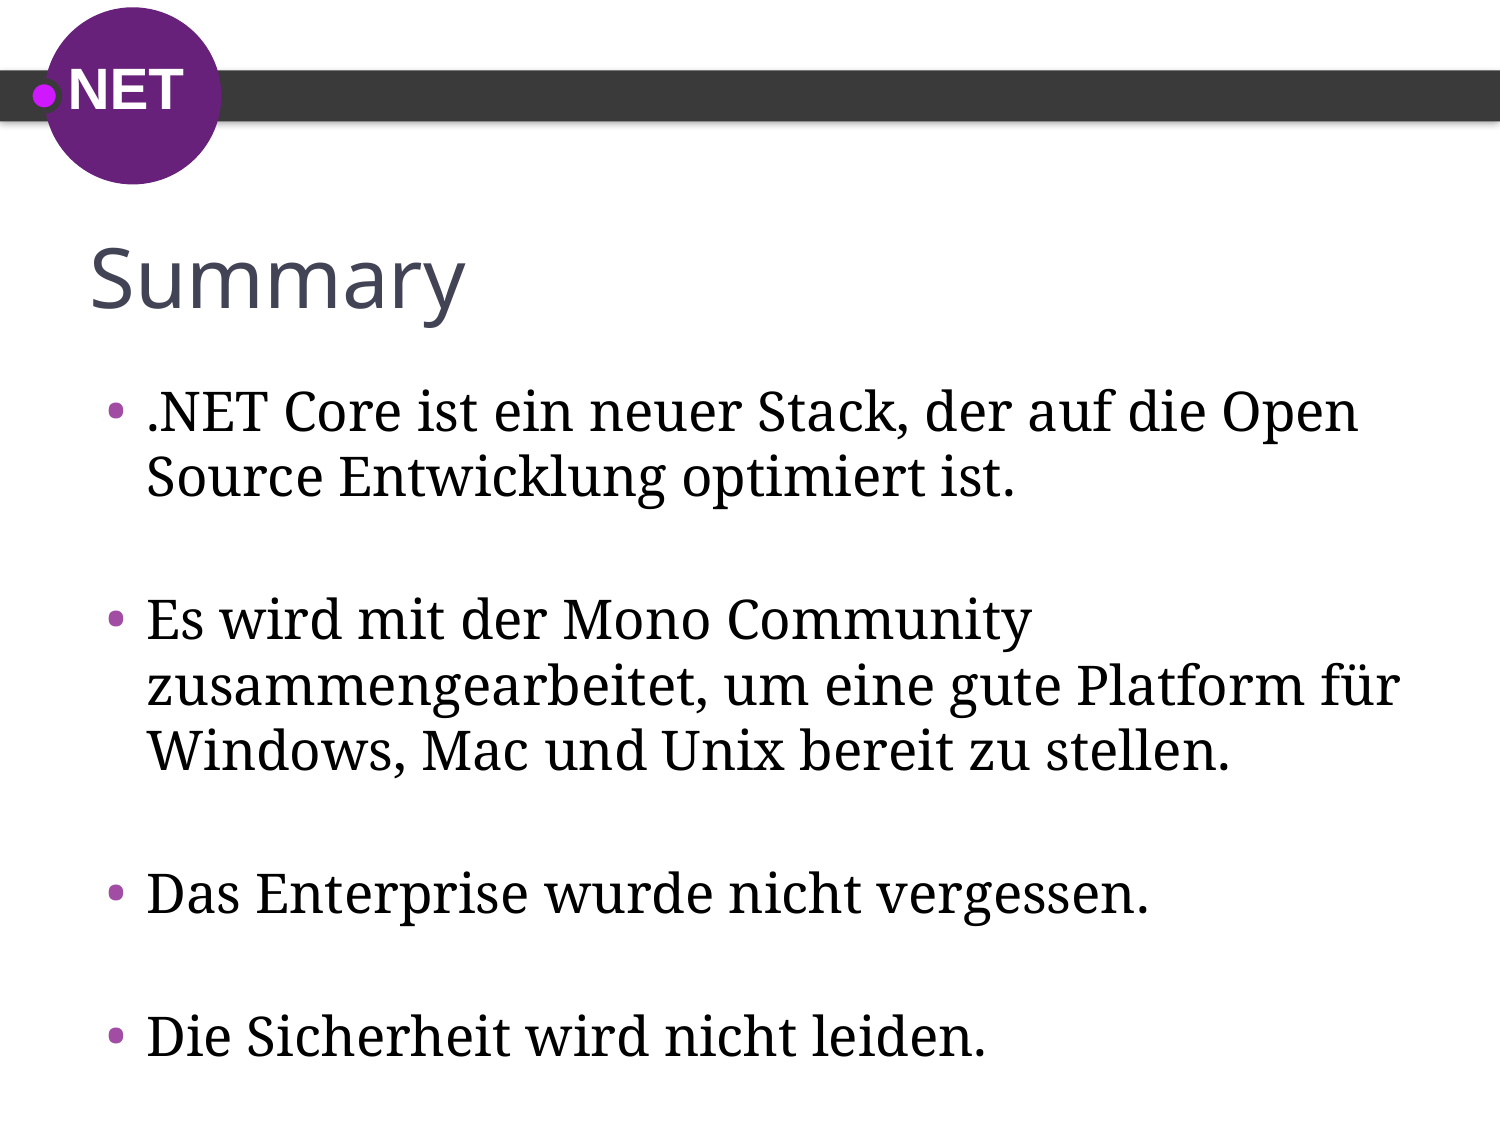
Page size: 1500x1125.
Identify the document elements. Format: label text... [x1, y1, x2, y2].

list .NET Core ist ein neuer Stack, der auf die Open Source Entwicklung optimiert ist. Es wird mit der Mono Community zusammengearbeitet, um eine gute Platform für Windows, Mac und Unix bereit zu stellen. Das Enterprise wurde nicht vergessen. Die Sicherheit wird nicht leiden. [75, 368, 1425, 1079]
title Summary [75, 187, 1425, 363]
